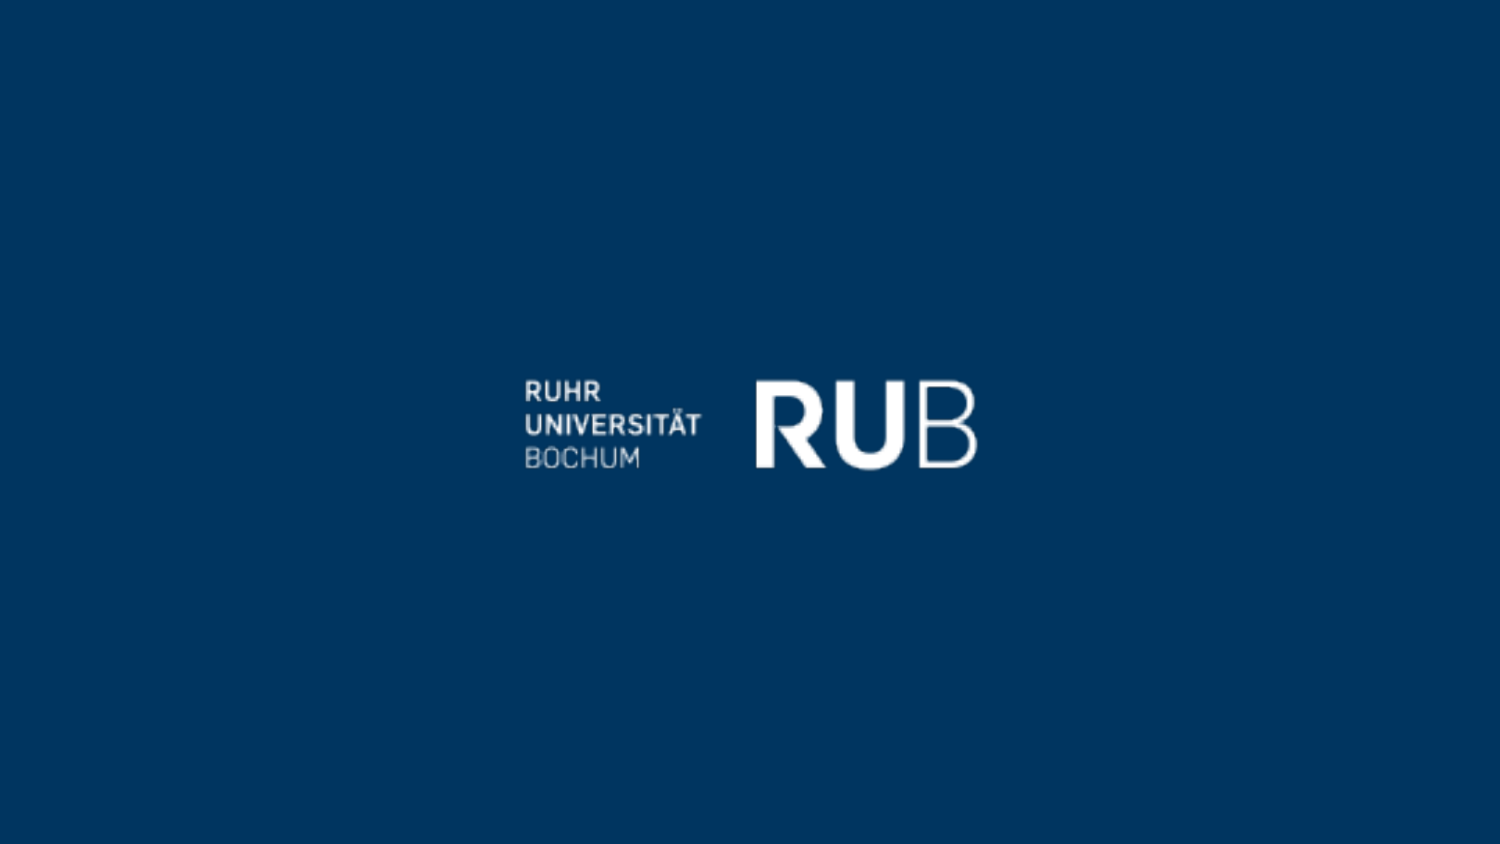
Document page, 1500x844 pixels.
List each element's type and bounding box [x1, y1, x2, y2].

picture [454, 342, 1046, 501]
